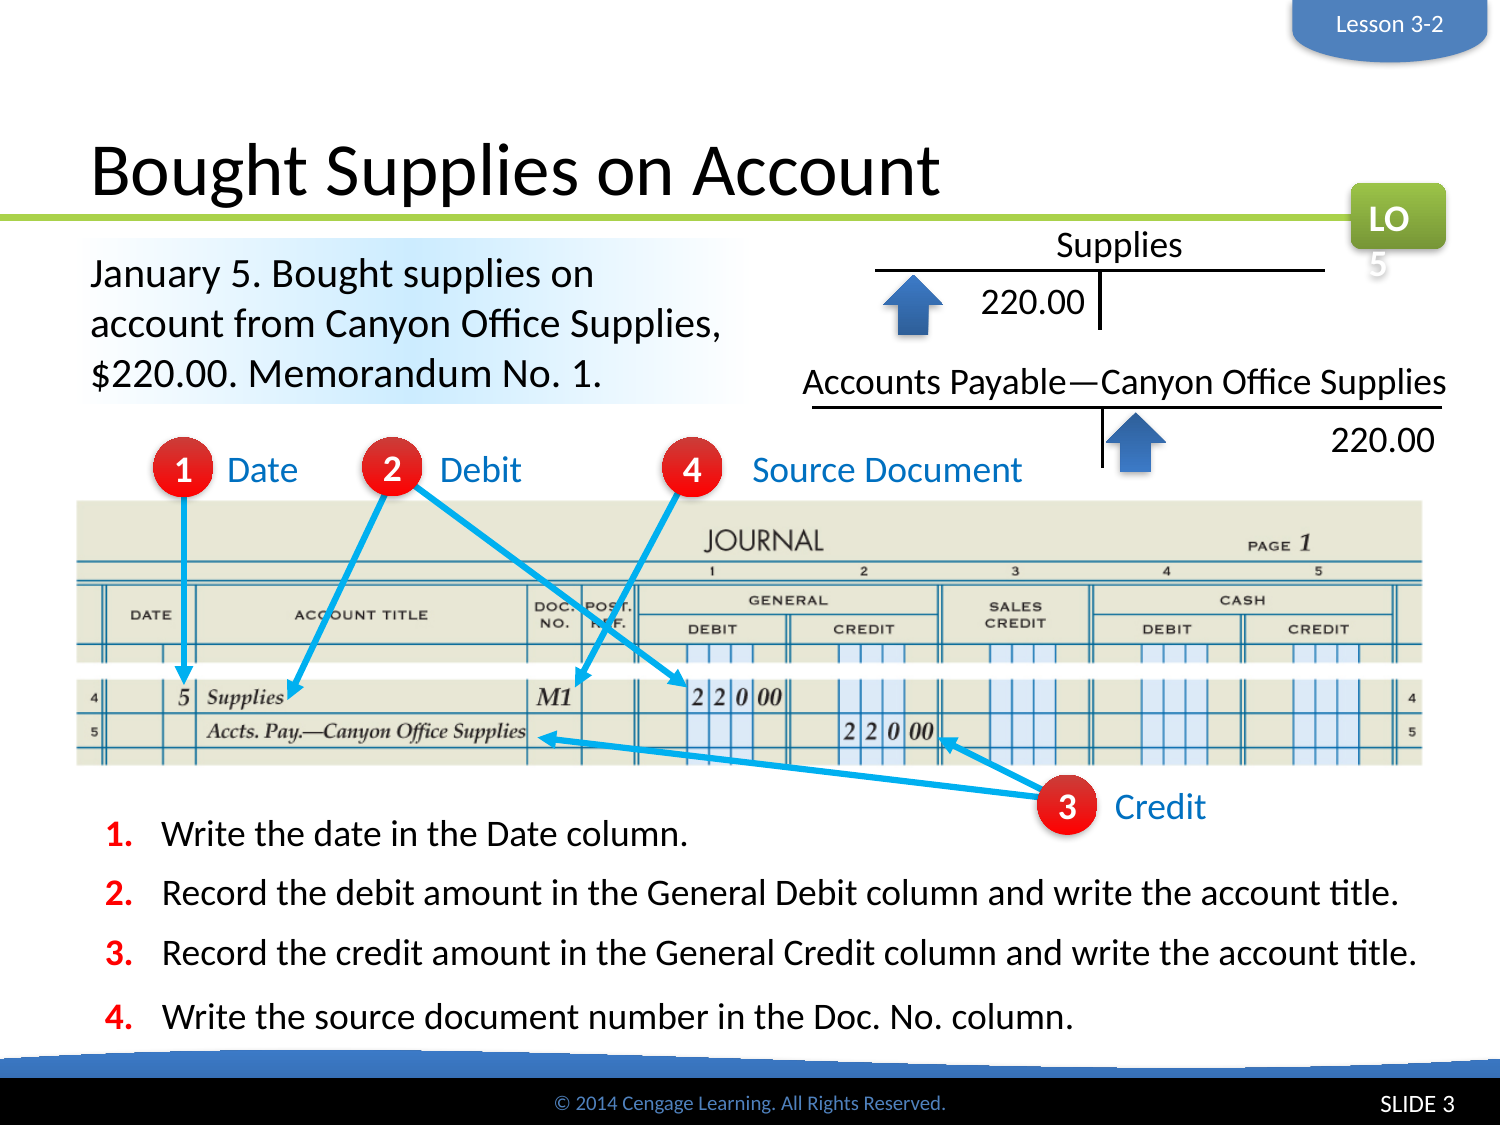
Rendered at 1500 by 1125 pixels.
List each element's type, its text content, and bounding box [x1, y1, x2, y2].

text_box 1. Write the date in the Date column. [89, 801, 1363, 862]
text_box LO5 [1350, 183, 1446, 250]
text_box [787, 349, 1463, 469]
text_box January 5. Bought supplies on account from Canyon Office Supplies, $220.00. Memorandum No. 1. [74, 238, 750, 404]
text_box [287, 437, 688, 701]
text_box 4. Write the source document number in the Doc. No. column. [90, 984, 1475, 1045]
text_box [537, 737, 1238, 836]
text_box 3. Record the credit amount in the General Credit column and write the account title. [90, 920, 1475, 981]
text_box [153, 437, 285, 686]
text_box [874, 212, 1356, 331]
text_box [1292, 0, 1488, 63]
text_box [688, 437, 1076, 688]
slide_number SLIDE 3 [1170, 1080, 1470, 1125]
title Bought Supplies on Account [75, 29, 1350, 218]
text_box 2. Record the debit amount in the General Debit column and write the account title. [90, 860, 1450, 920]
picture [74, 499, 1426, 768]
